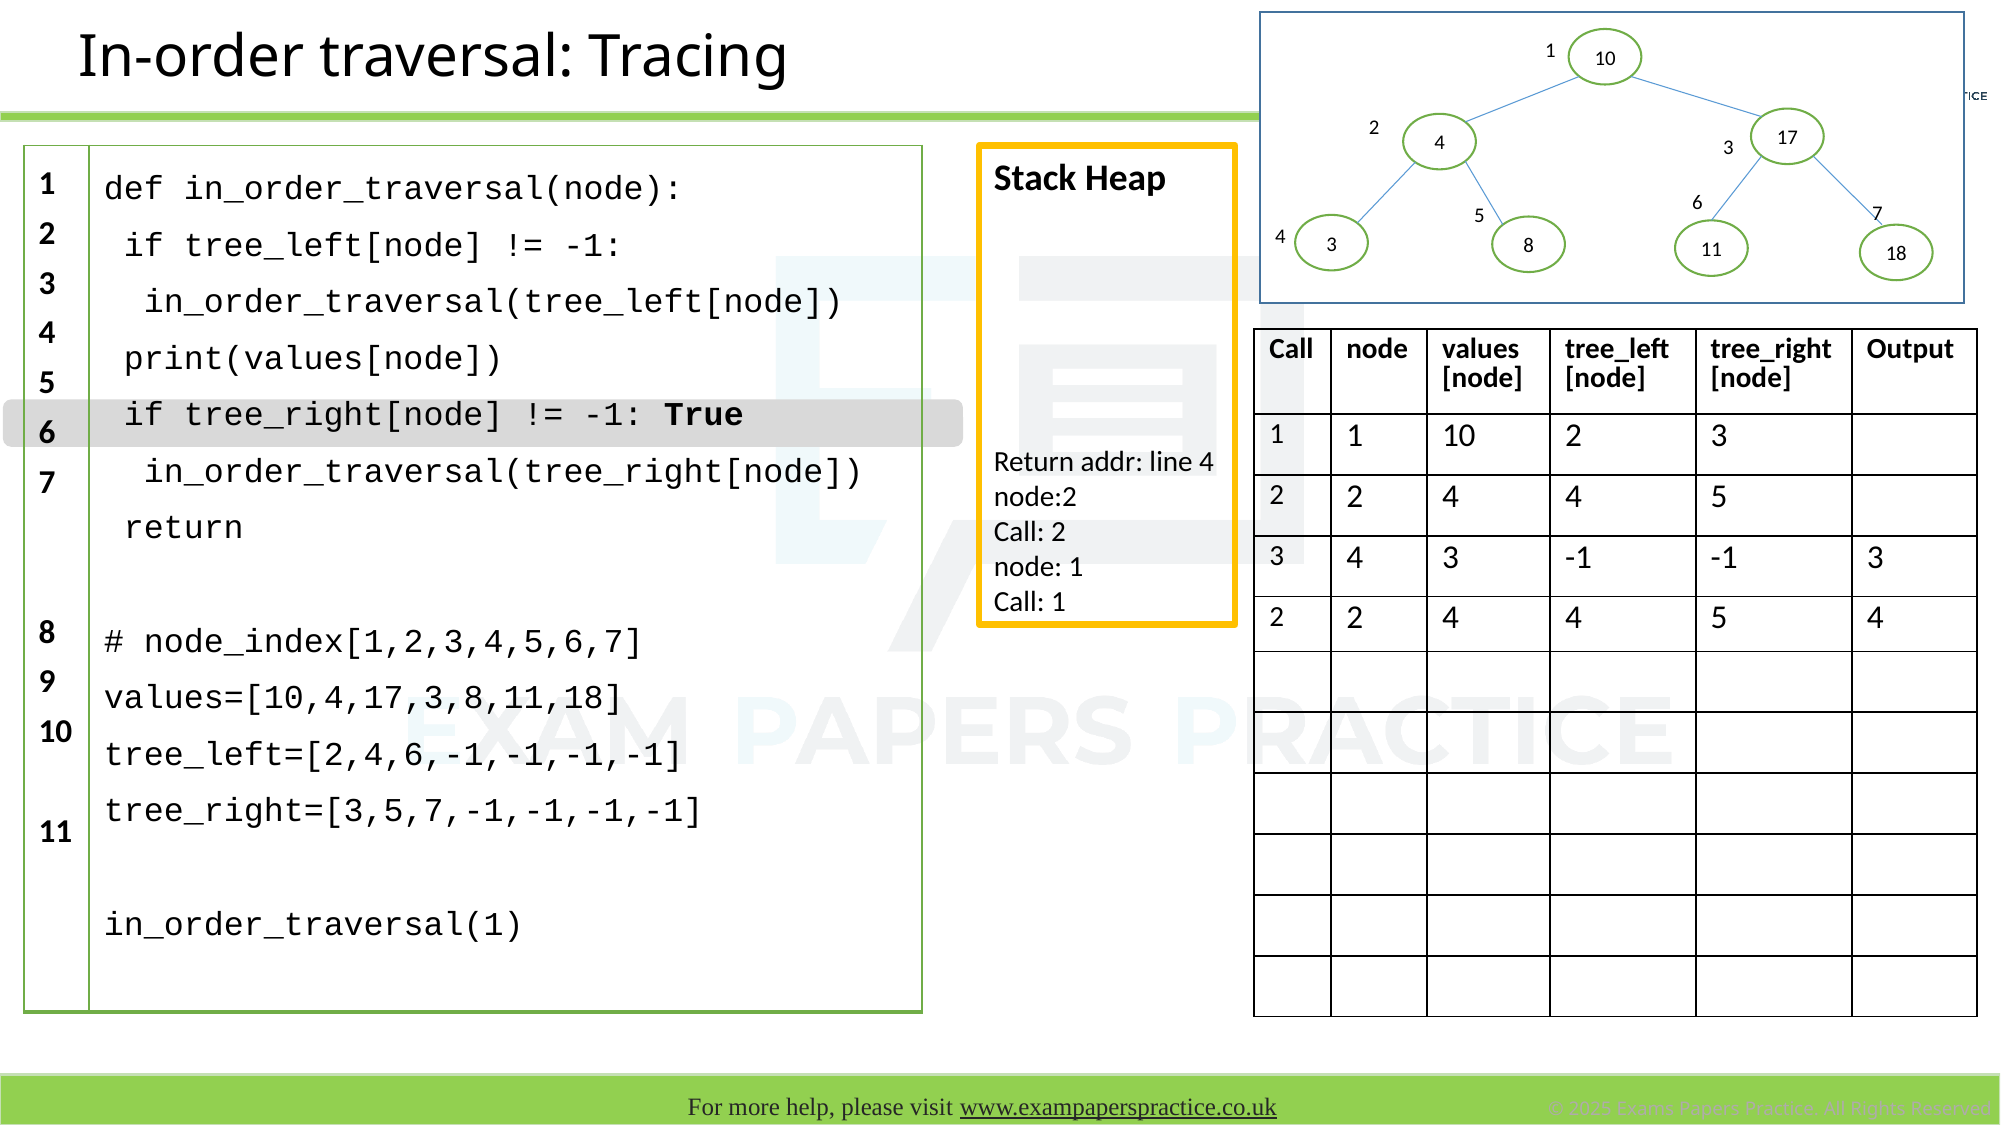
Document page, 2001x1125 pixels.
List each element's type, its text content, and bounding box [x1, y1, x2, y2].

table_cell 5 [1697, 597, 1851, 651]
table_cell [1255, 713, 1330, 772]
table_cell [1255, 652, 1330, 711]
table_cell -1 [1551, 537, 1695, 596]
table_cell 4 [1428, 597, 1549, 651]
title In-order traversal: Tracing [63, 9, 1405, 106]
table_cell 2 [1332, 597, 1426, 651]
table_header def in_order_traversal(node): if tree_left[node] != -1: in_order_traversal(tree_left[node]) print(values[node]) if tree_right[node] != -1: True in_order_traversal(tree_right[node]) return # node_index[1,2,3,4,5,6,7] values=[10,4,17,3,8,11,18] tree_left=[2,4,6,-1,-1,-1,-1] tree_right=[3,5,7,-1,-1,-1,-1] in_order_traversal(1) [90, 146, 921, 1010]
table_cell [1551, 835, 1695, 894]
table_header Call [1255, 330, 1330, 413]
table_cell [1332, 957, 1426, 1016]
table_cell [1255, 774, 1330, 833]
table_header 1 2 3 4 5 6 7 8 9 10 11 [25, 146, 88, 1010]
table_cell 4 [1332, 537, 1426, 596]
table_cell [1255, 957, 1330, 1016]
table_cell [1697, 896, 1851, 955]
table_cell -1 [1697, 537, 1851, 596]
table_cell [1697, 713, 1851, 772]
table_cell 10 [1428, 415, 1549, 474]
table_cell [1255, 896, 1330, 955]
table_cell 3 [1697, 415, 1851, 474]
table_cell [1332, 896, 1426, 955]
table_cell 4 [1853, 597, 1976, 651]
table_cell [1428, 713, 1549, 772]
table_cell 1 [1255, 415, 1330, 474]
table_cell 4 [1551, 476, 1695, 535]
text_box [1260, 12, 1965, 303]
table_cell 3 [1853, 537, 1976, 596]
table_cell 2 [1255, 597, 1330, 651]
text_box Stack Heap Return addr: line 4 node:2 Call: 2 node: 1 Call: 1 [979, 145, 1236, 625]
text_box [2, 399, 23, 447]
table_header Output [1853, 330, 1976, 413]
table_cell 4 [1428, 476, 1549, 535]
table_cell [1428, 896, 1549, 955]
text_box [923, 399, 964, 447]
table_cell [1853, 415, 1976, 474]
table_cell [1332, 713, 1426, 772]
table_cell [1853, 896, 1976, 955]
table_cell [1332, 835, 1426, 894]
table_cell [1428, 652, 1549, 711]
table_cell [1853, 774, 1976, 833]
table_cell 4 [1551, 597, 1695, 651]
table_cell [1428, 835, 1549, 894]
table_cell [1853, 652, 1976, 711]
table_header tree_right [node] [1697, 330, 1851, 413]
table_cell 2 [1551, 415, 1695, 474]
table_cell 5 [1697, 476, 1851, 535]
table_cell [1551, 957, 1695, 1016]
table_cell [1551, 713, 1695, 772]
table_header node [1332, 330, 1426, 413]
table_cell [1428, 774, 1549, 833]
table_header tree_left [node] [1551, 330, 1695, 413]
table_cell 1 [1332, 415, 1426, 474]
table_cell [1697, 957, 1851, 1016]
table_cell [1853, 835, 1976, 894]
table_cell [1255, 835, 1330, 894]
table_cell [1332, 652, 1426, 711]
table_cell [1697, 835, 1851, 894]
table_cell [1332, 774, 1426, 833]
table_cell [1428, 957, 1549, 1016]
table_cell [1551, 774, 1695, 833]
table_cell [1697, 774, 1851, 833]
table_cell [1853, 713, 1976, 772]
table_cell 2 [1255, 476, 1330, 535]
table_cell [1697, 652, 1851, 711]
table_cell [1551, 652, 1695, 711]
table_cell [1853, 476, 1976, 535]
table_cell 2 [1332, 476, 1426, 535]
table_cell [1551, 896, 1695, 955]
table_cell 3 [1255, 537, 1330, 596]
table_cell 3 [1428, 537, 1549, 596]
table_header values [node] [1428, 330, 1549, 413]
table_cell [1853, 957, 1976, 1016]
